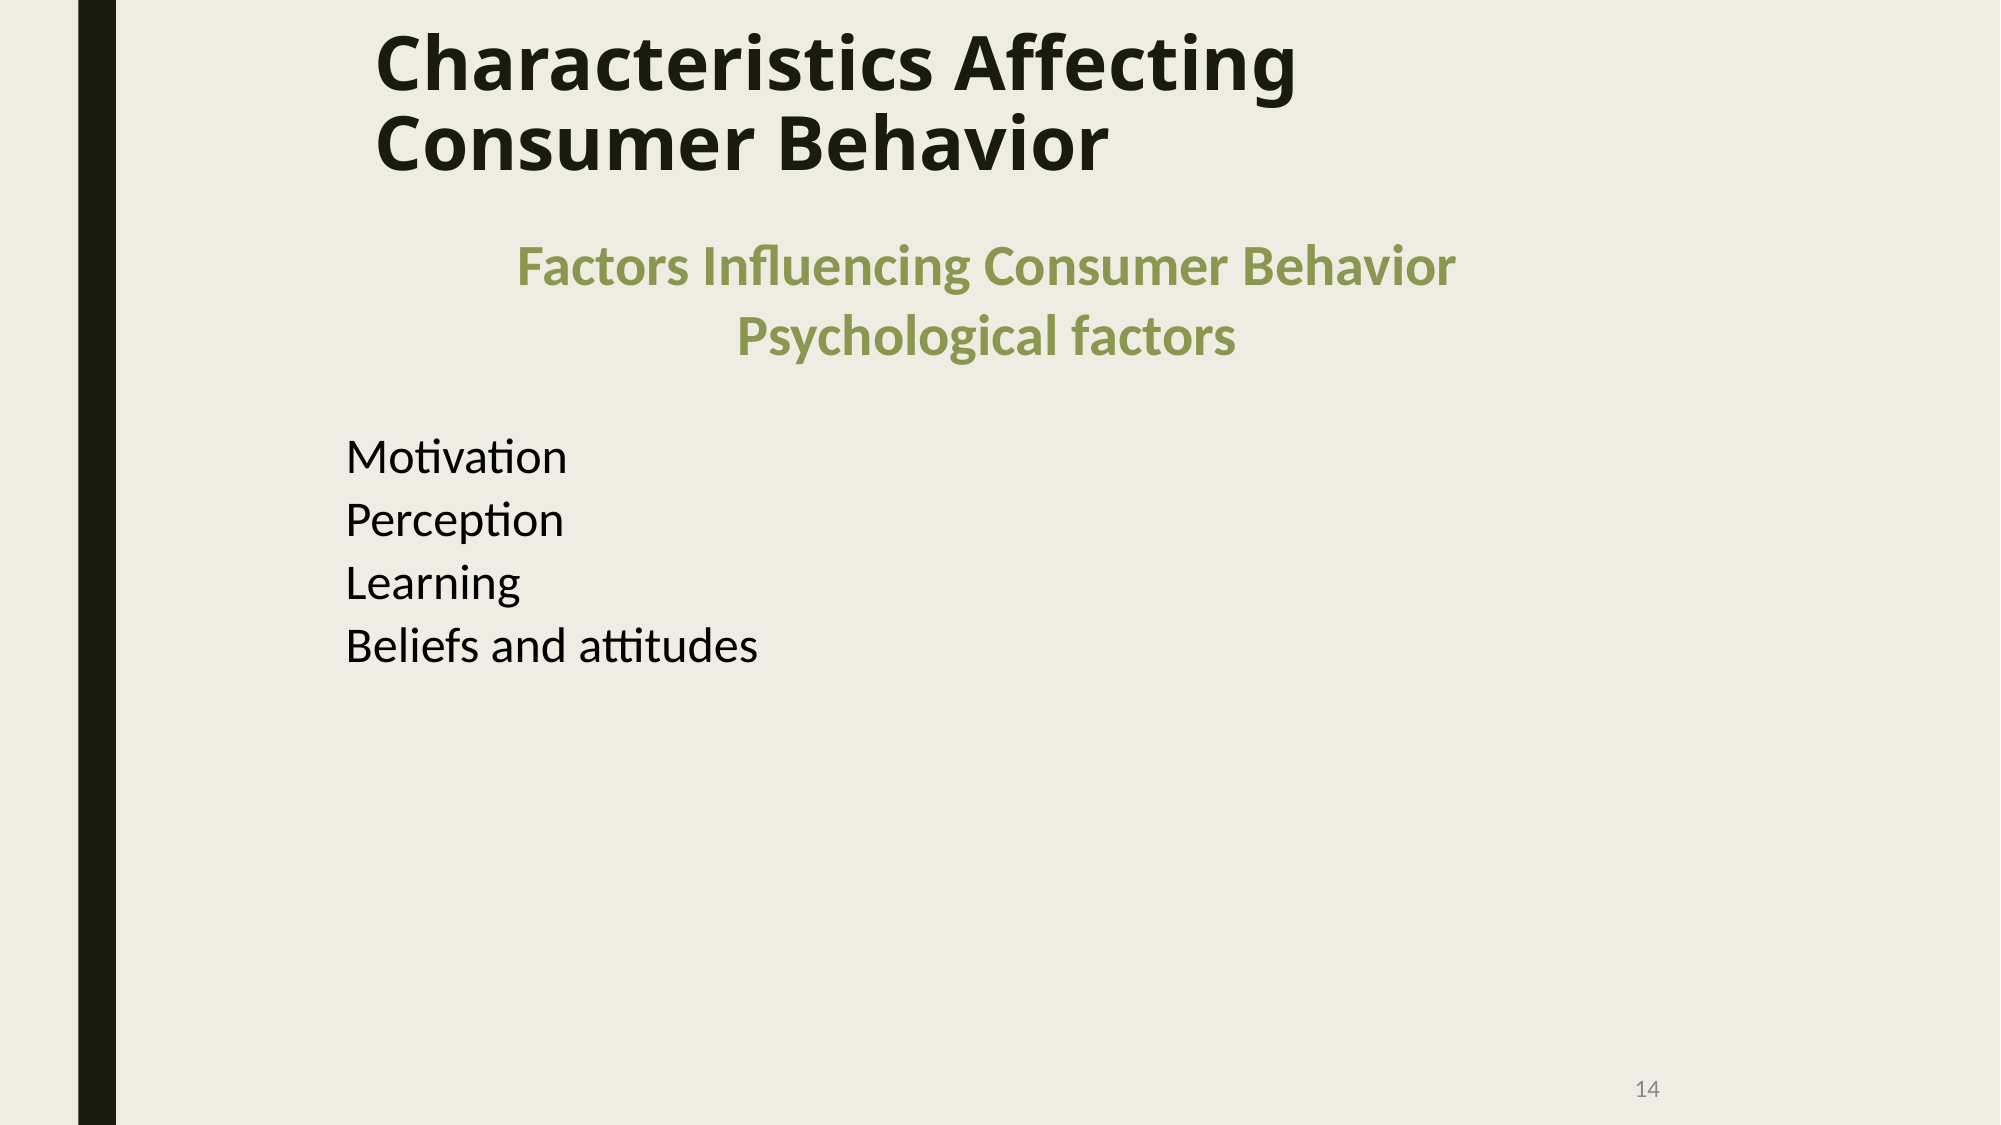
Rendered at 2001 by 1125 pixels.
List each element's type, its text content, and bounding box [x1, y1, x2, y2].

text_box Factors Influencing Consumer Behavior Psychological factors [399, 219, 1575, 283]
text_box Motivation Perception Learning Beliefs and attitudes [255, 427, 1756, 680]
title Characteristics Affecting Consumer Behavior [359, 19, 1638, 259]
text_box [391, 228, 1567, 291]
slide_number 14 [1325, 1057, 1675, 1118]
